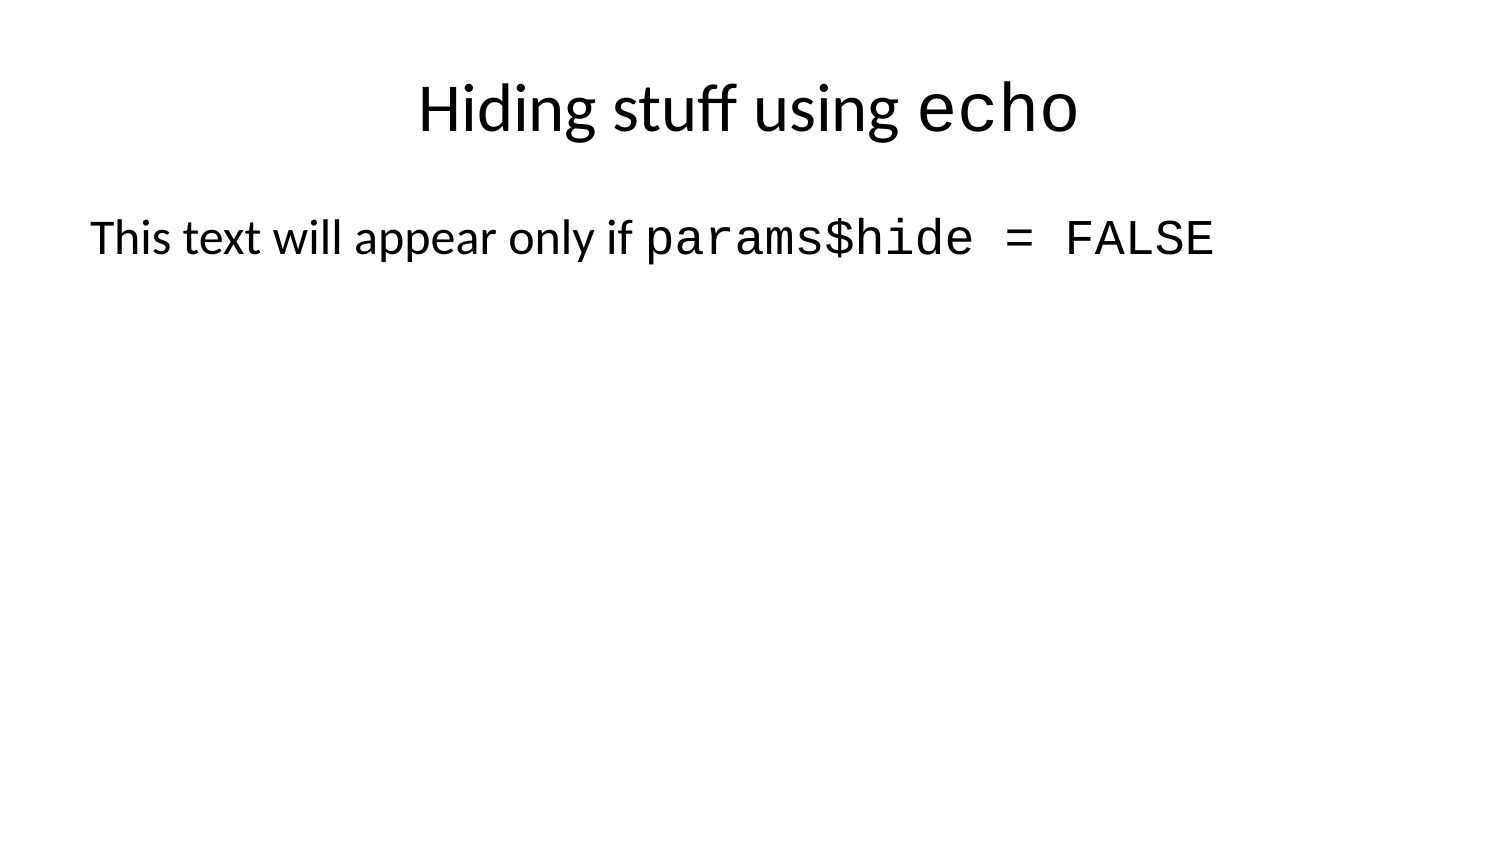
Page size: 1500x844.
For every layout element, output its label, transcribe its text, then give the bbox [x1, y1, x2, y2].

title Hiding stuff using echo [75, 33, 1425, 175]
list This text will appear only if params$hide = FALSE [75, 196, 1425, 754]
